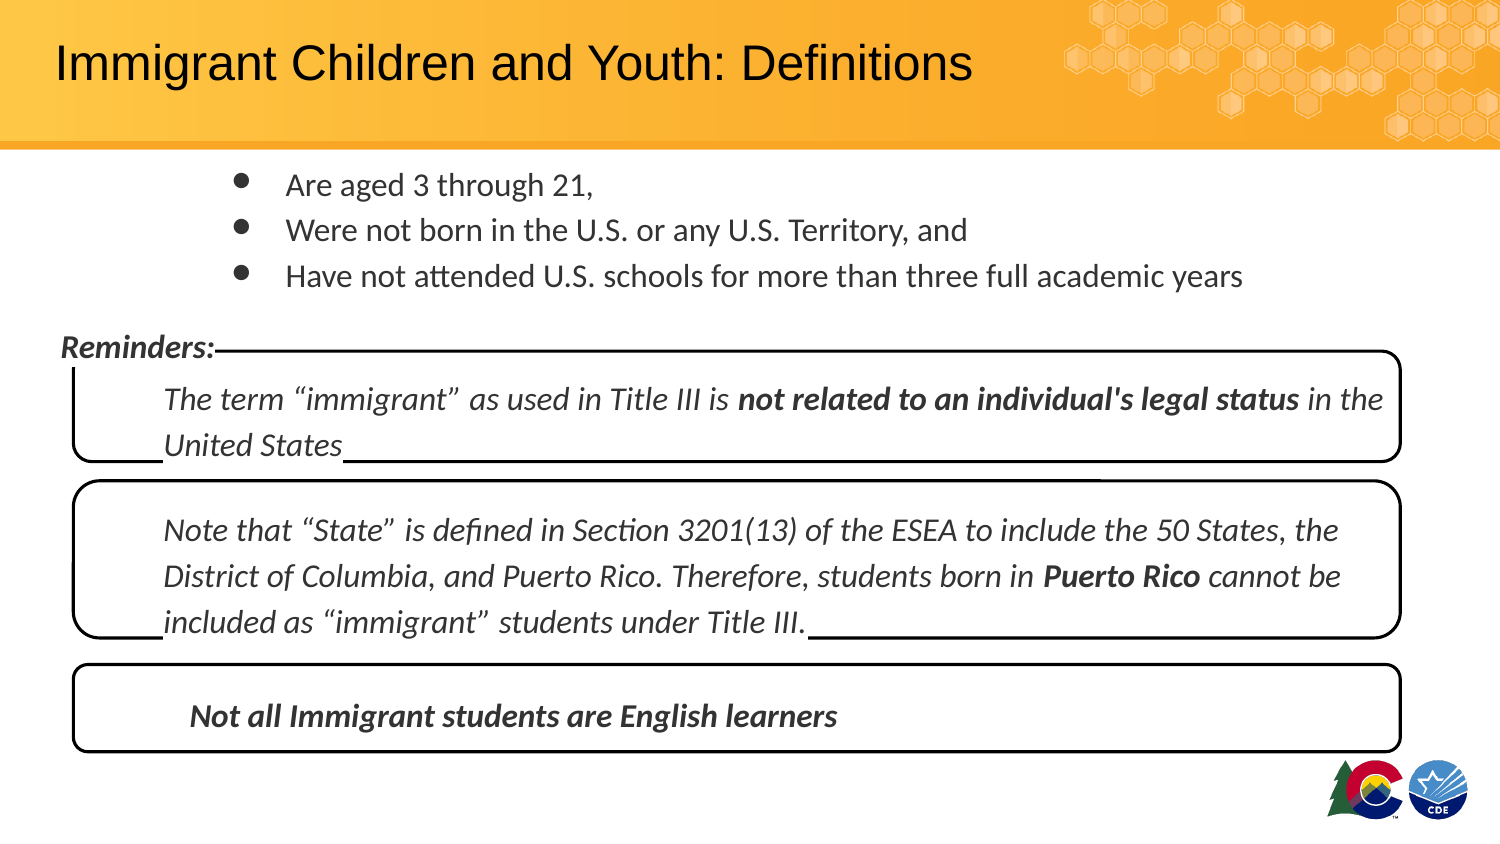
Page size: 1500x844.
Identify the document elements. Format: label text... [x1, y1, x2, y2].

text_box Note that “State” is defined in Section 3201(13) of the ESEA to include the 50 States, the District of Columbia, and Puerto Rico. Therefore, students born in Puerto Rico cannot be included as “immigrant” students under Title III. [73, 487, 1401, 655]
text_box [73, 664, 1399, 752]
title Immigrant Children and Youth: Definitions [54, 37, 1047, 85]
text_box The term “immigrant” as used in Title III is not related to an individual's legal status in the United States [73, 381, 1401, 478]
text_box Are aged 3 through 21, Were not born in the U.S. or any U.S. Territory, and Have not attended U.S. schools for more than three full academic years Reminders: [45, 85, 1455, 381]
text_box [82, 480, 1391, 487]
picture [1326, 759, 1468, 820]
text_box Not all Immigrant students are English learners [99, 672, 1401, 749]
picture [0, 0, 1500, 150]
